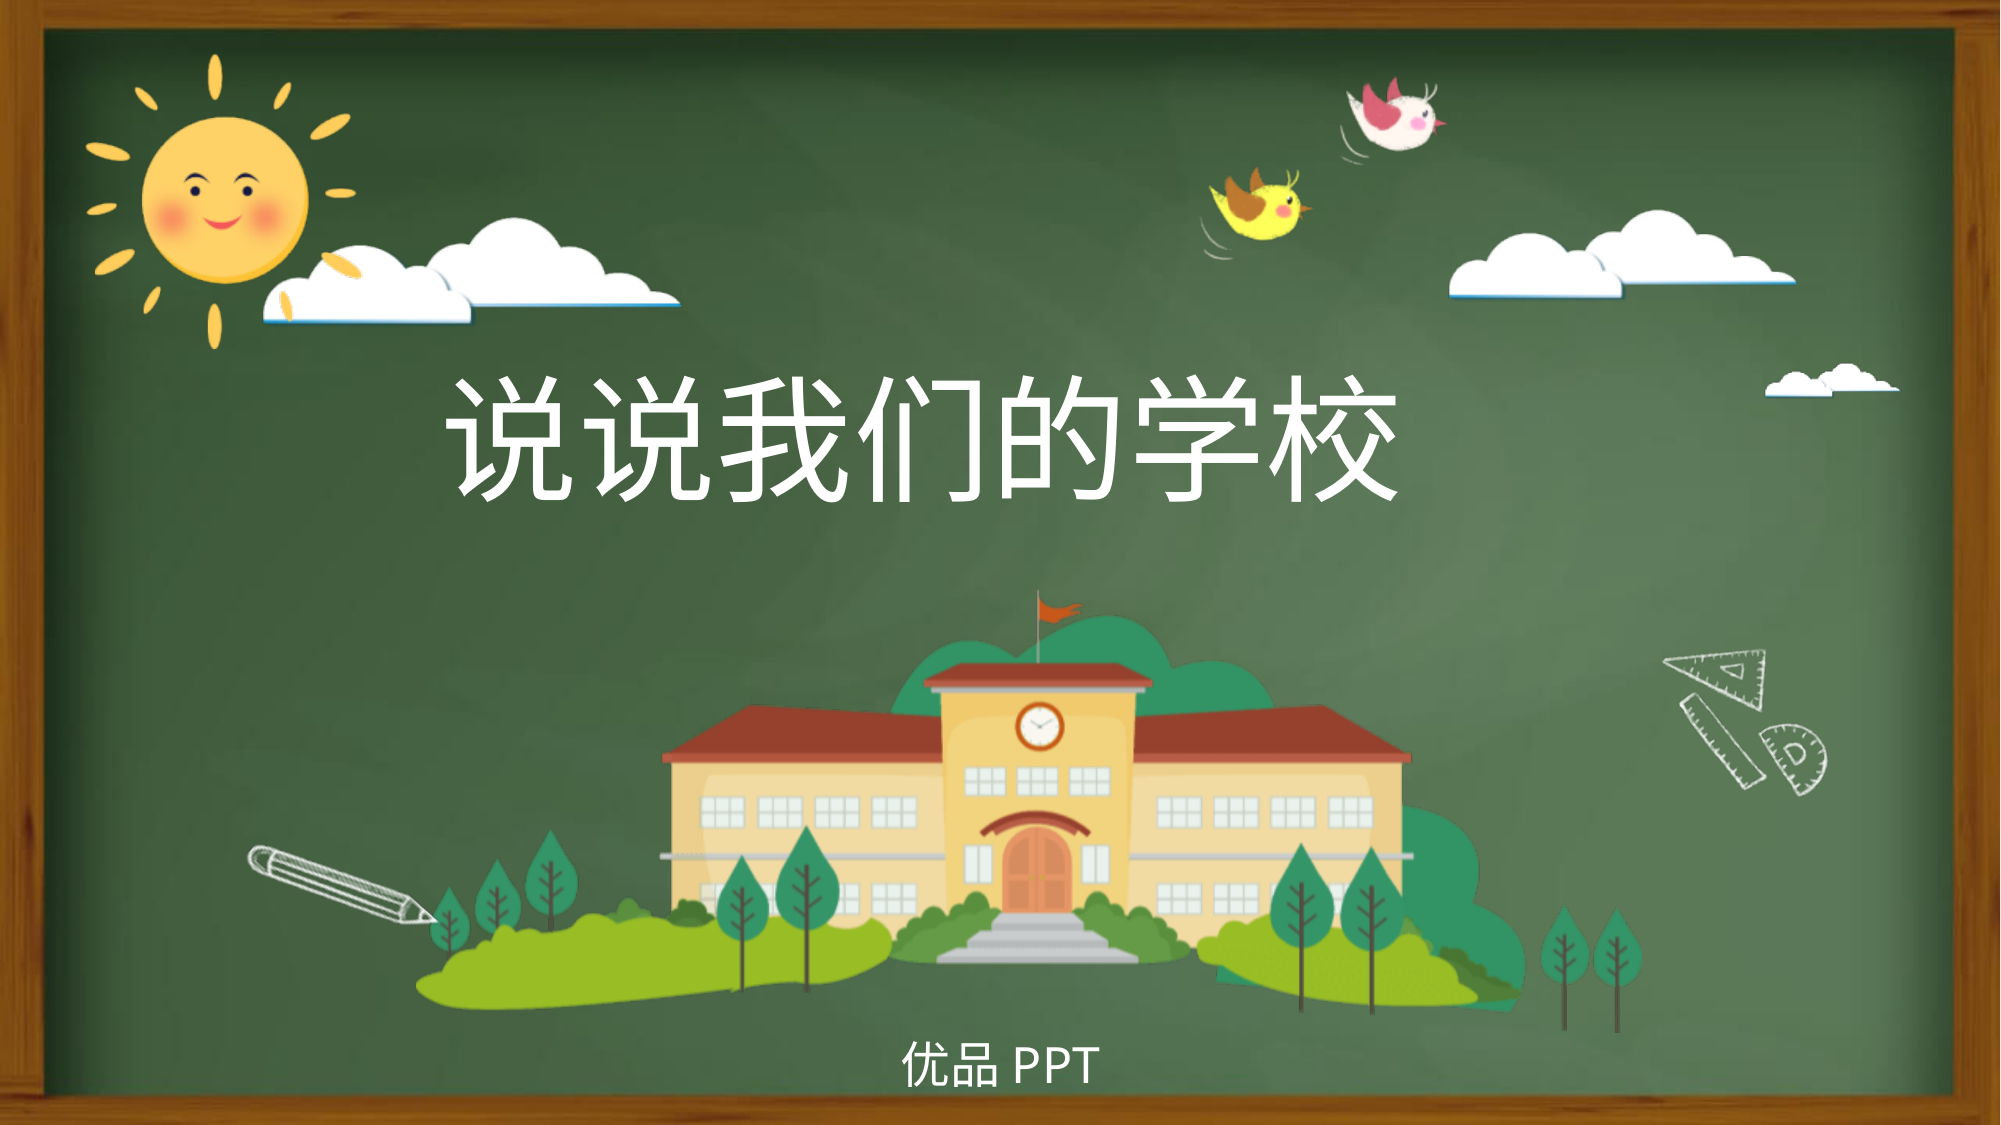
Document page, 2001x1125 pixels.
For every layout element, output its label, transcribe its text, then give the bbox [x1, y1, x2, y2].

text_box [26, 2, 722, 449]
text_box 优品PPT [0, 1020, 2000, 1102]
picture [0, 0, 2001, 1125]
text_box 说说我们的学校 [426, 346, 1633, 527]
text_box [1160, 0, 1914, 438]
